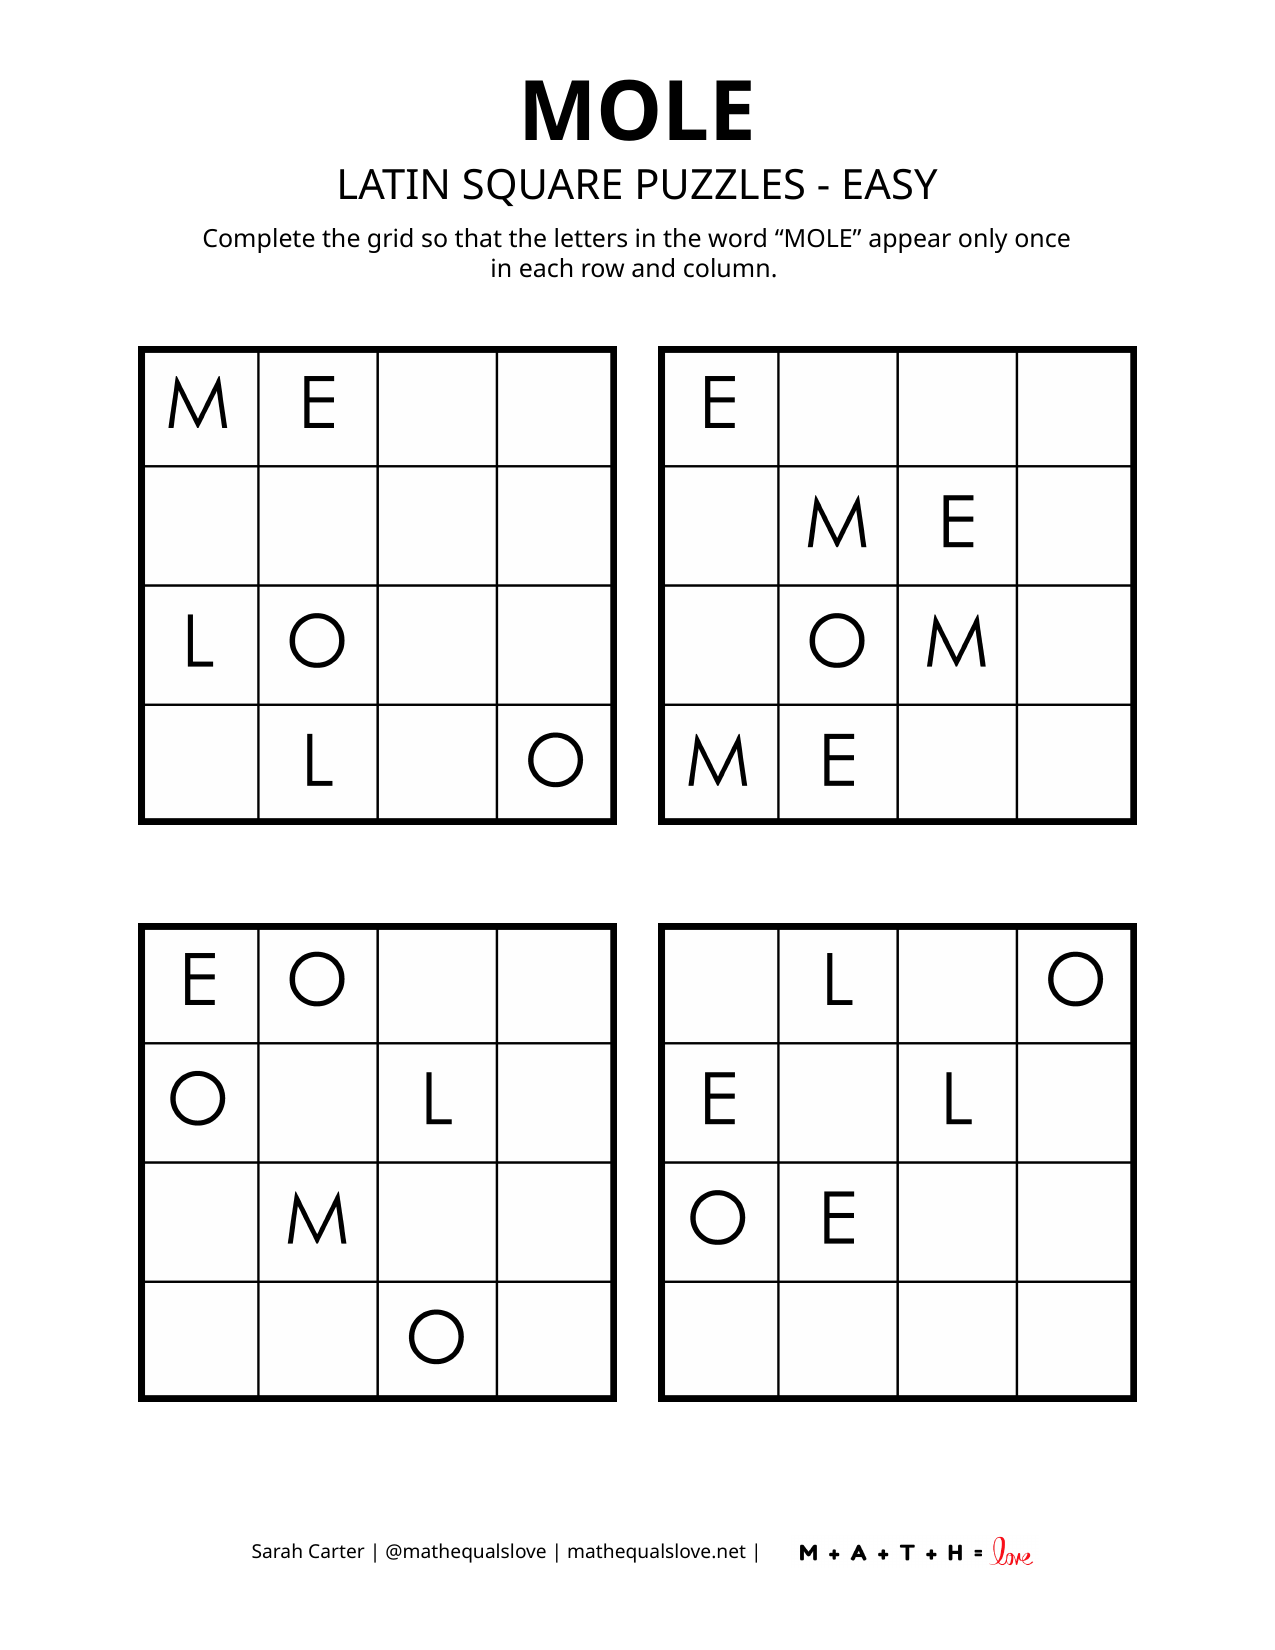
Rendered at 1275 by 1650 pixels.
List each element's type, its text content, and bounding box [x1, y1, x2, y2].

text_box Sarah Carter | @mathequalslove | mathequalslove.net | [236, 1532, 1071, 1570]
text_box Complete the grid so that the letters in the word “MOLE” appear only once in each row and column. [0, 214, 1275, 290]
text_box MOLE LATIN SQUARE PUZZLES - EASY [77, 50, 1198, 214]
picture [137, 923, 617, 1403]
picture [790, 1534, 1039, 1569]
picture [658, 923, 1138, 1403]
picture [137, 346, 617, 826]
picture [658, 346, 1138, 826]
